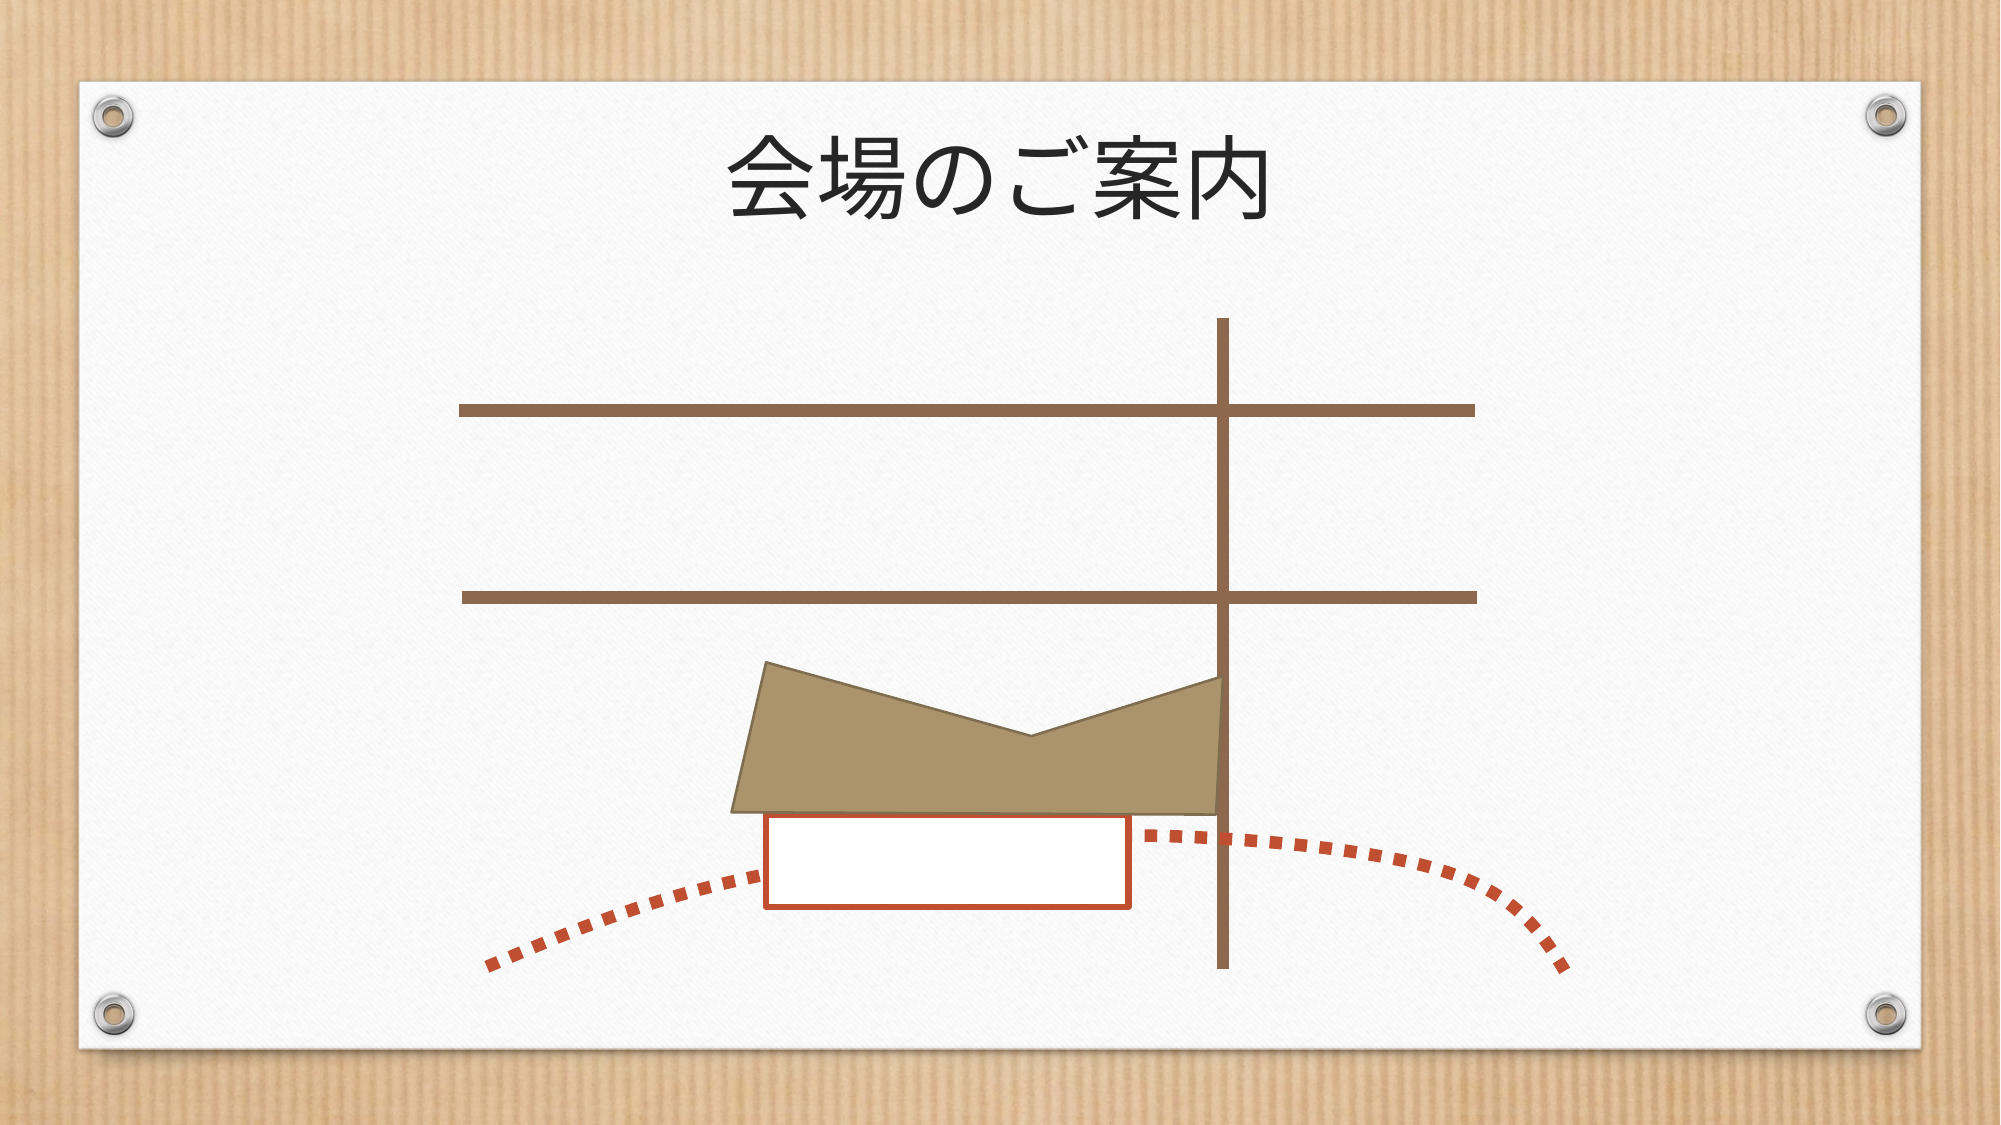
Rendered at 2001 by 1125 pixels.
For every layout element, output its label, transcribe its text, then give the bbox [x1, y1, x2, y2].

picture [0, 0, 2001, 1125]
title 会場のご案内 [212, 90, 1788, 262]
text_box [730, 661, 1222, 816]
text_box [486, 833, 1570, 979]
text_box [765, 814, 1130, 908]
